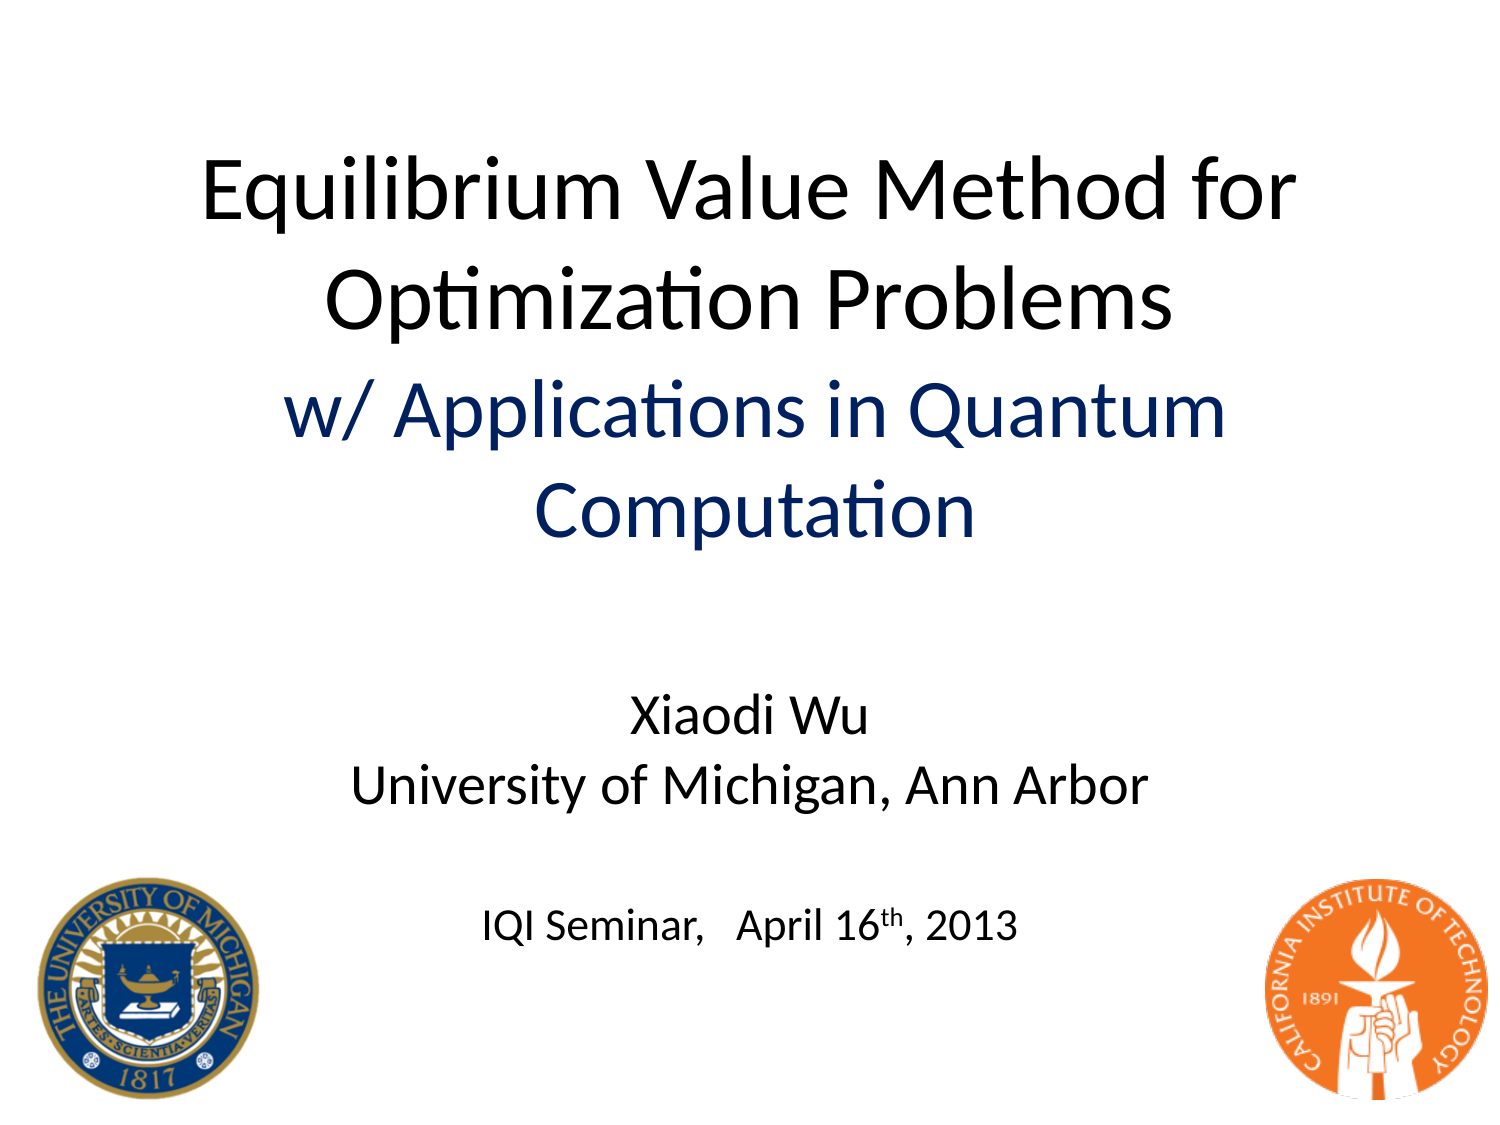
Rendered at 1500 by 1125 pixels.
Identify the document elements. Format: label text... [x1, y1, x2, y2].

picture [31, 874, 263, 1105]
title Equilibrium Value Method for Optimization Problems [112, 117, 1388, 333]
text_box Xiaodi Wu University of Michigan, Ann Arbor [335, 668, 1165, 824]
text_box w/ Applications in Quantum Computation [62, 333, 1450, 575]
picture [1265, 879, 1488, 1101]
text_box IQI Seminar, April 16th, 2013 [466, 887, 1034, 958]
